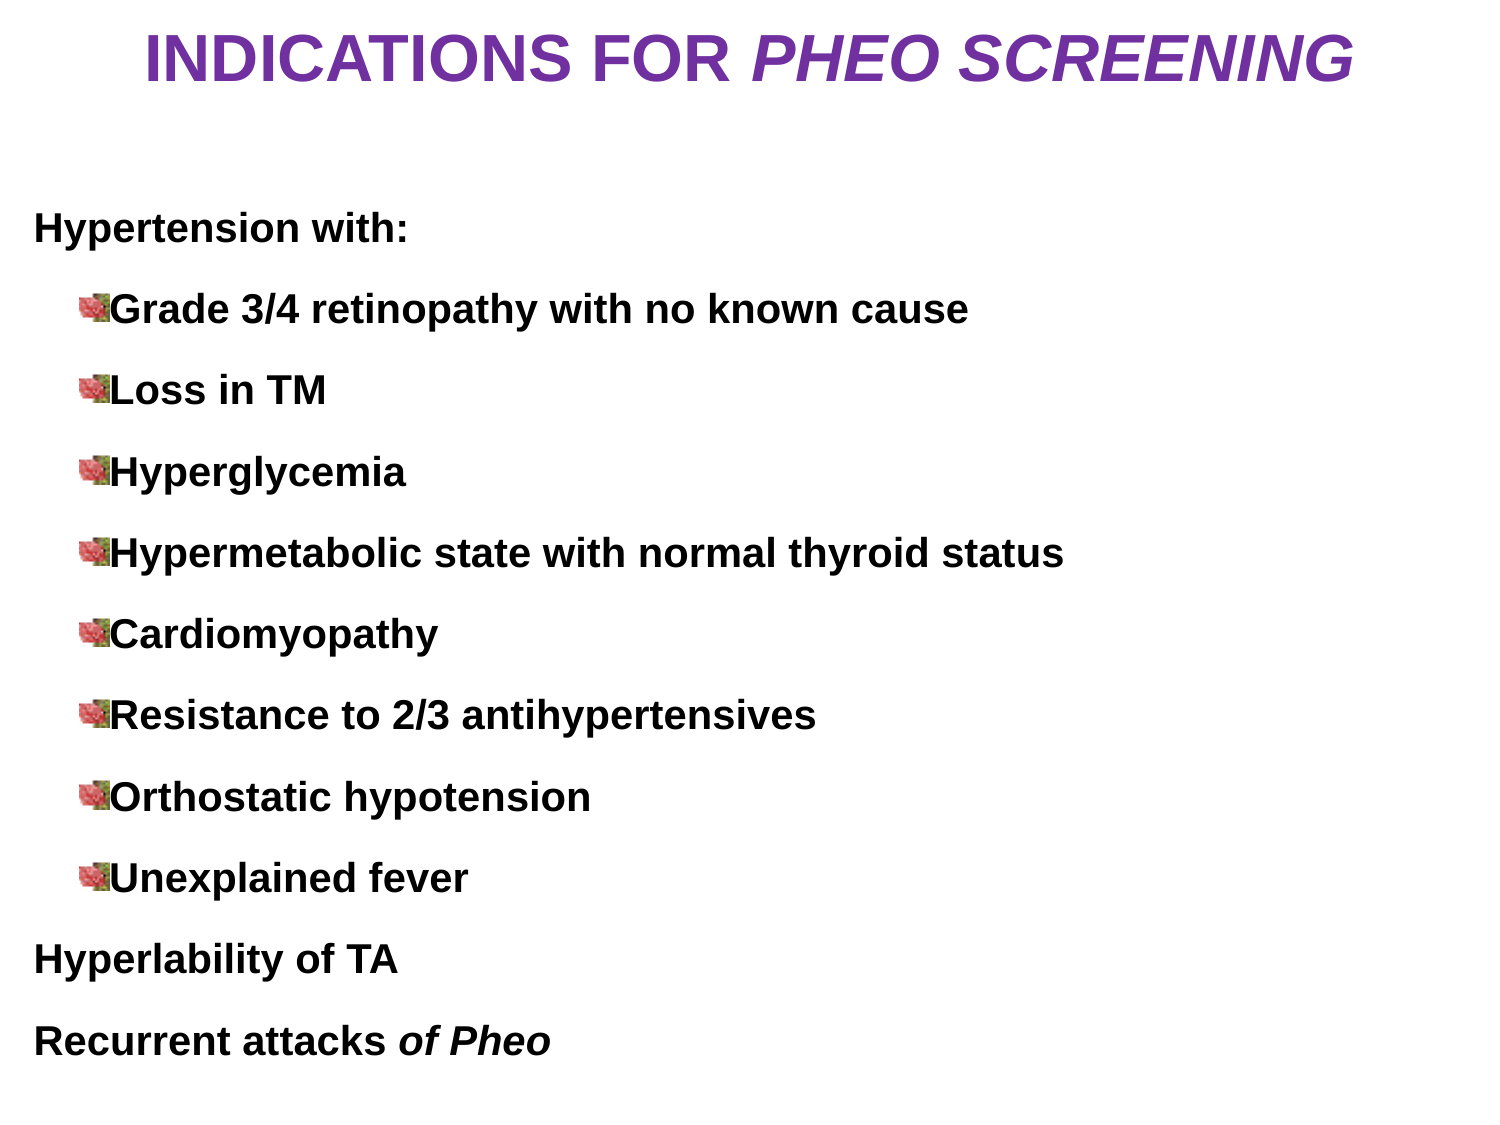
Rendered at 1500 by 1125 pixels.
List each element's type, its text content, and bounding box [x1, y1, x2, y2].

picture [79, 617, 110, 647]
picture [79, 779, 110, 810]
picture [79, 292, 110, 322]
picture [79, 861, 110, 891]
text_box Hypertension with: Grade 3/4 retinopathy with no known cause Loss in TM Hyperglycemia Hypermetabolic state with normal thyroid status Cardiomyopathy Resistance to 2/3 antihypertensives Orthostatic hypotension Unexplained fever Hyperlability of TA Recurrent attacks of Pheo [33, 175, 1500, 1064]
text_box INDICATIONS FOR PHEO SCREENING [0, 24, 1500, 97]
picture [79, 373, 110, 403]
picture [79, 454, 110, 485]
picture [79, 536, 110, 566]
picture [79, 698, 110, 728]
